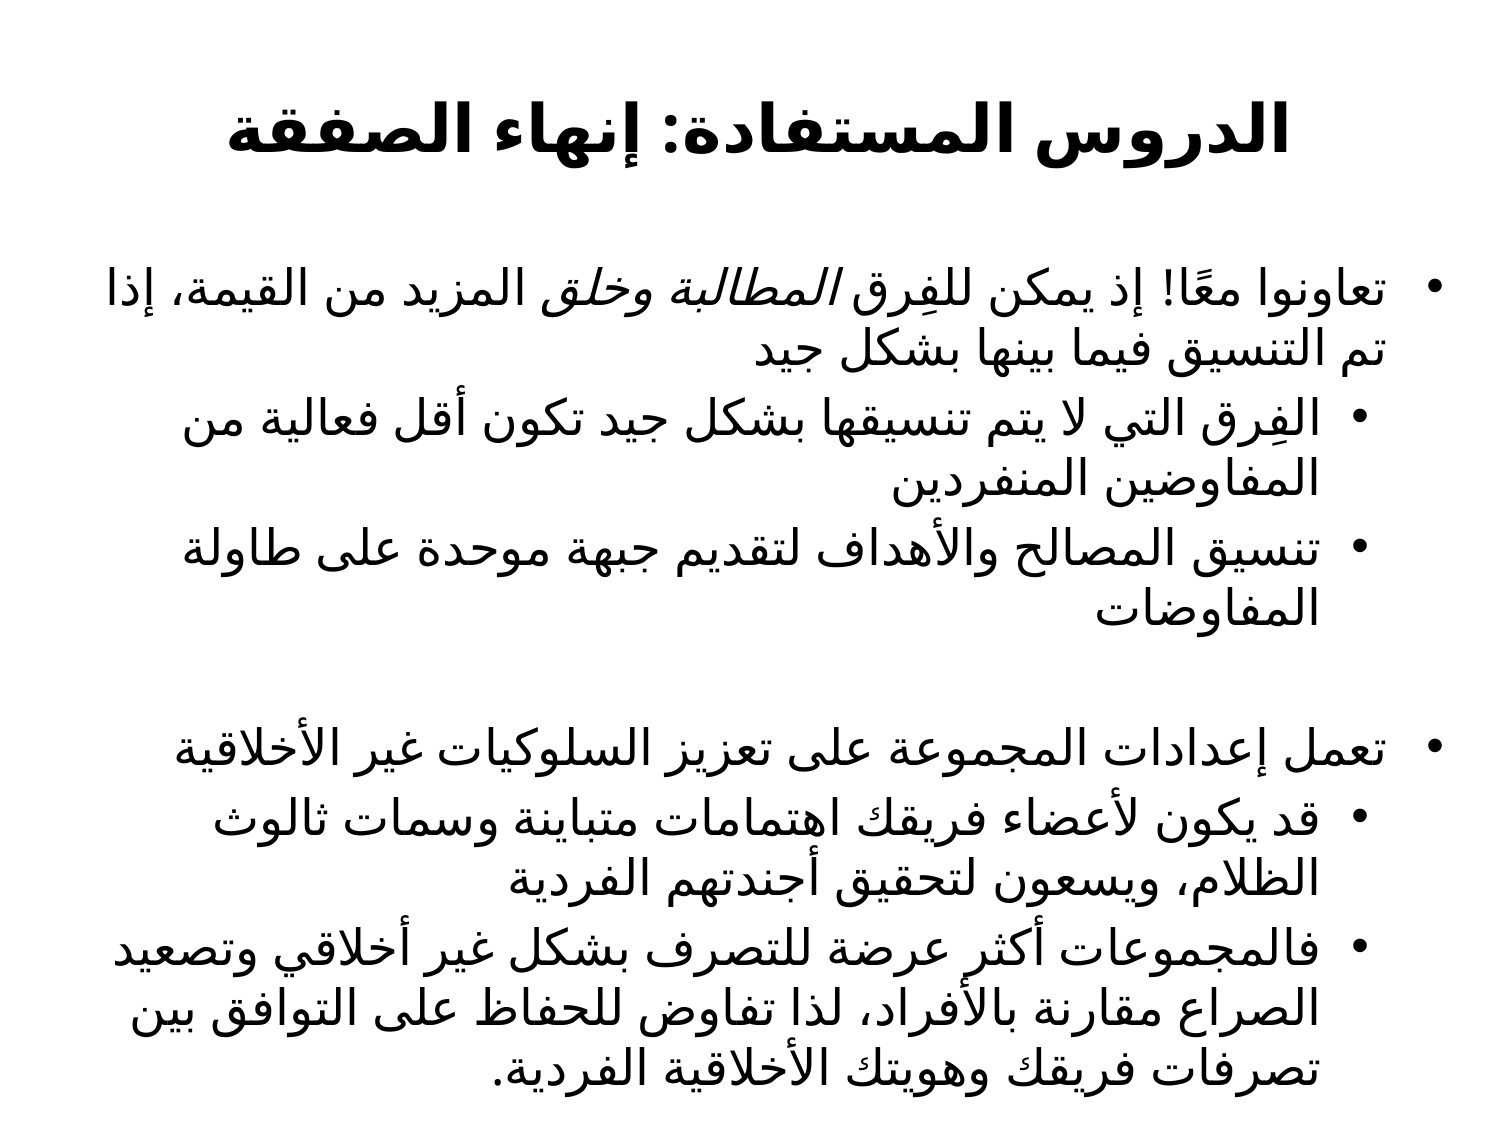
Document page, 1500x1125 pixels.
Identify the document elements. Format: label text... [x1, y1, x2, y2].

list تعاونوا معًا! إذ يمكن للفِرق المطالبة وخلق المزيد من القيمة، إذا تم التنسيق فيما بينها بشكل جيد الفِرق التي لا يتم تنسيقها بشكل جيد تكون أقل فعالية من المفاوضين المنفردين تنسيق المصالح والأهداف لتقديم جبهة موحدة على طاولة المفاوضات تعمل إعدادات المجموعة على تعزيز السلوكيات غير الأخلاقية قد يكون لأعضاء فريقك اهتمامات متباينة وسمات ثالوث الظلام، ويسعون لتحقيق أجندتهم الفردية فالمجموعات أكثر عرضة للتصرف بشكل غير أخلاقي وتصعيد الصراع مقارنة بالأفراد، لذا تفاوض للحفاظ على التوافق بين تصرفات فريقك وهويتك الأخلاقية الفردية. [50, 248, 1459, 1113]
title الدروس المستفادة: إنهاء الصفقة [81, 39, 1437, 213]
